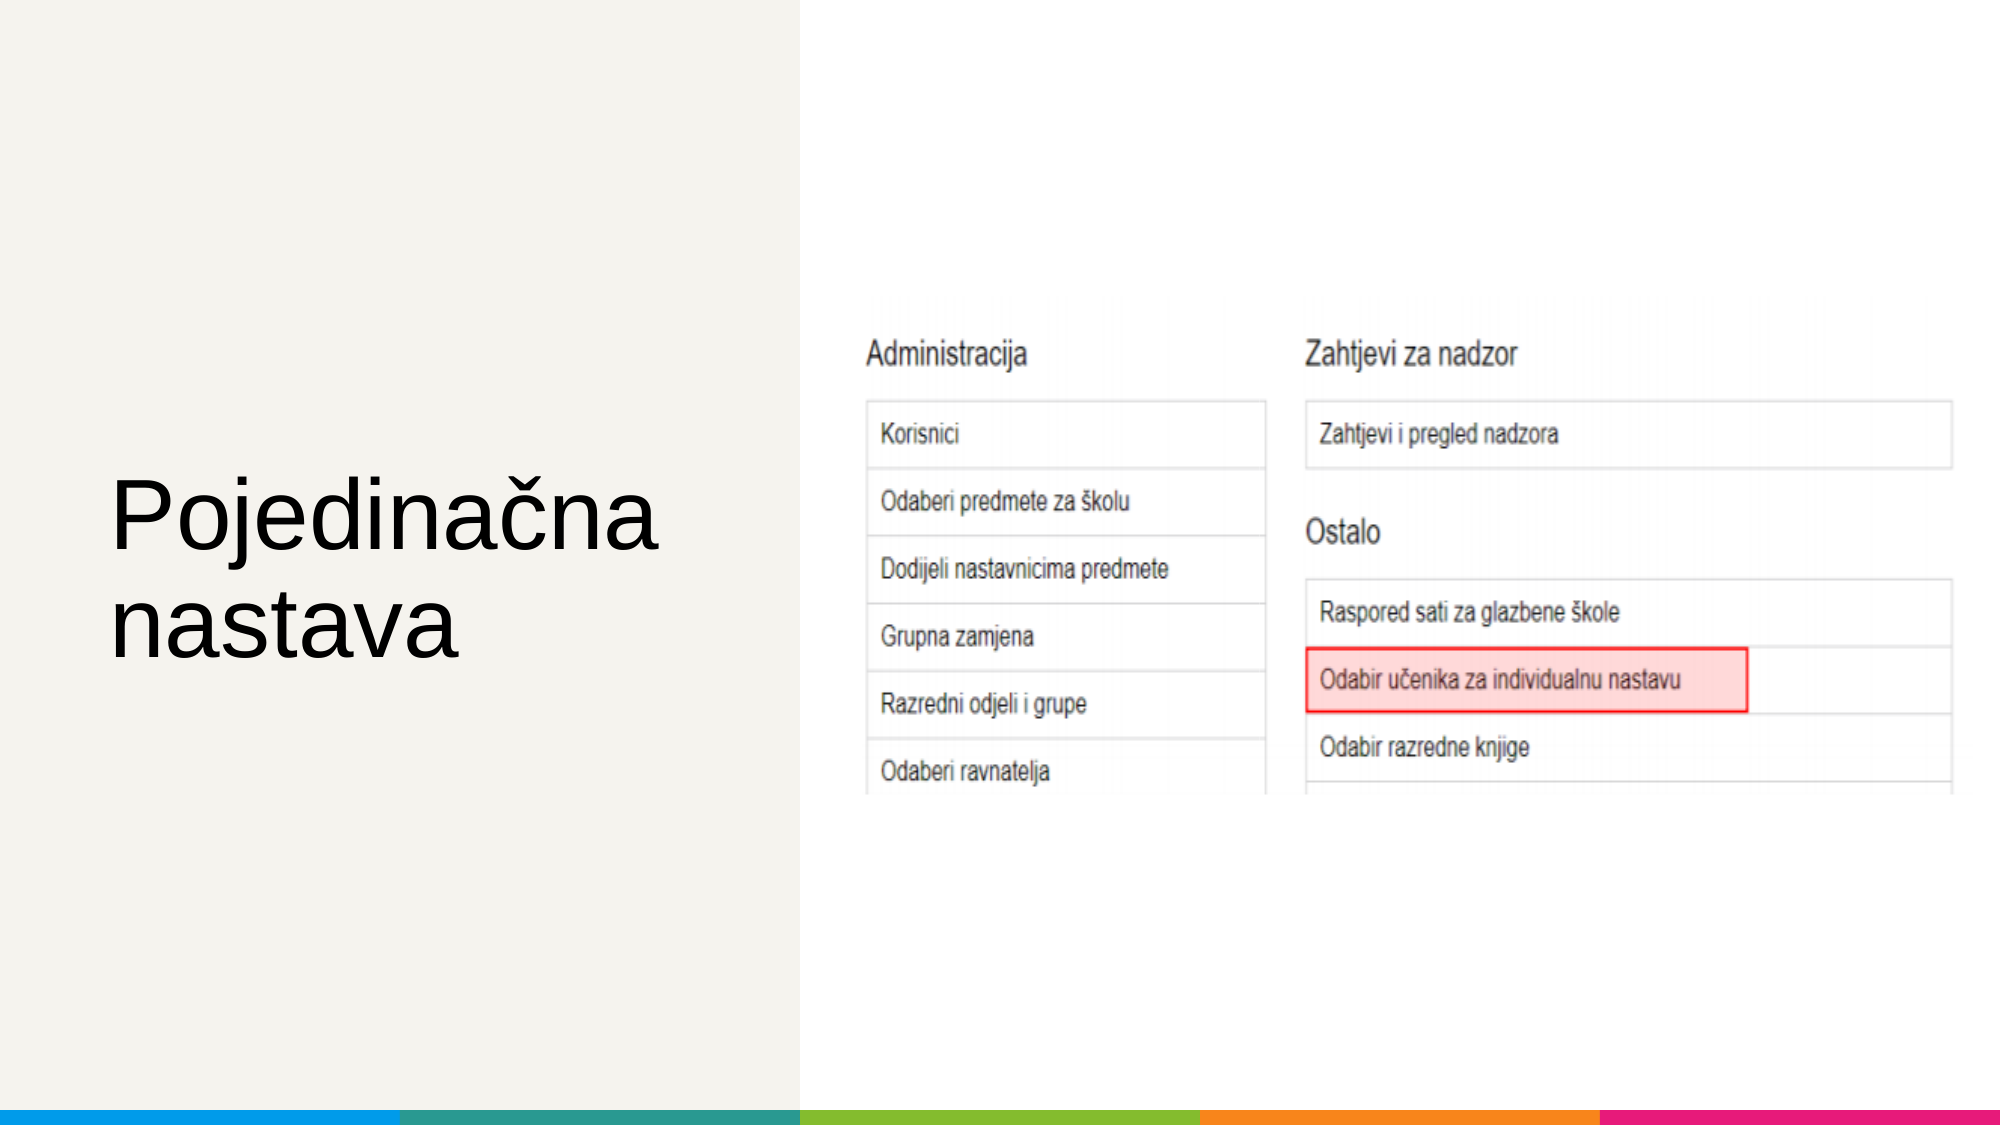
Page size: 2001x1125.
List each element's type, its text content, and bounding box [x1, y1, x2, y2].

title Pojedinačna nastava [94, 423, 740, 687]
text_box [849, 295, 1973, 816]
